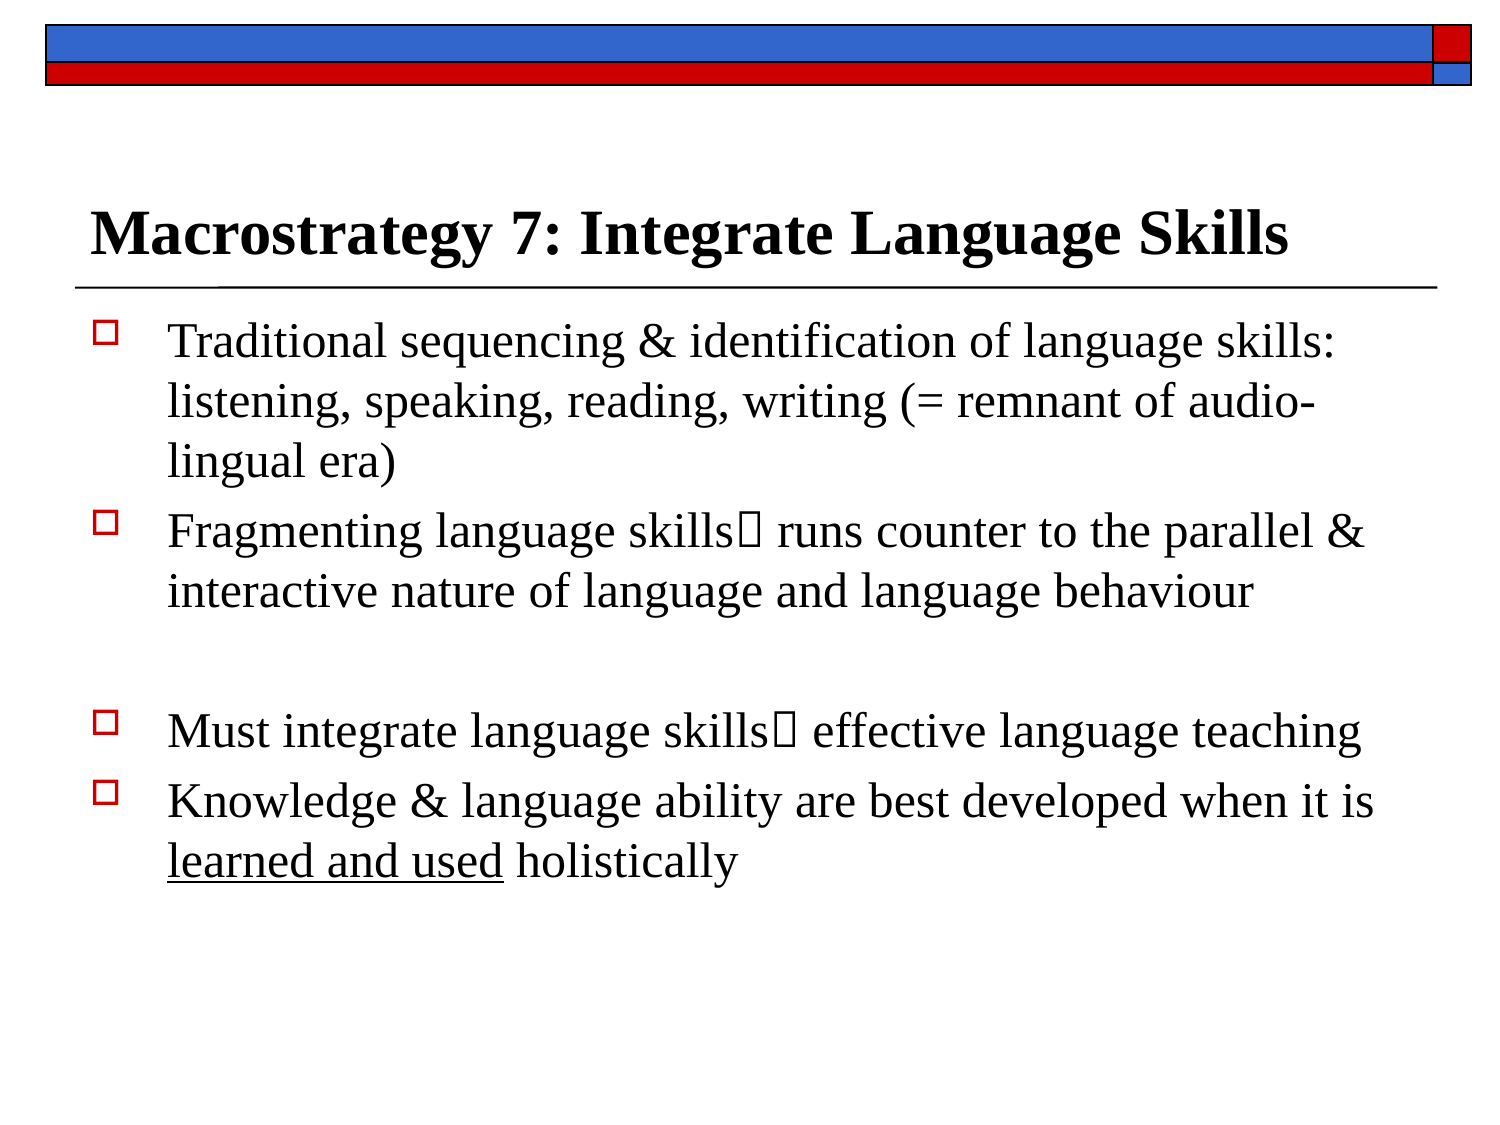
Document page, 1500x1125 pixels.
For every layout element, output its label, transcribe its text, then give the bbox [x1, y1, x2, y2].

list Traditional sequencing & identification of language skills: listening, speaking, reading, writing (= remnant of audio-lingual era) Fragmenting language skills runs counter to the parallel & interactive nature of language and language behaviour Must integrate language skills effective language teaching Knowledge & language ability are best developed when it is learned and used holistically [74, 299, 1448, 1083]
title Macrostrategy 7: Integrate Language Skills [74, 87, 1426, 276]
